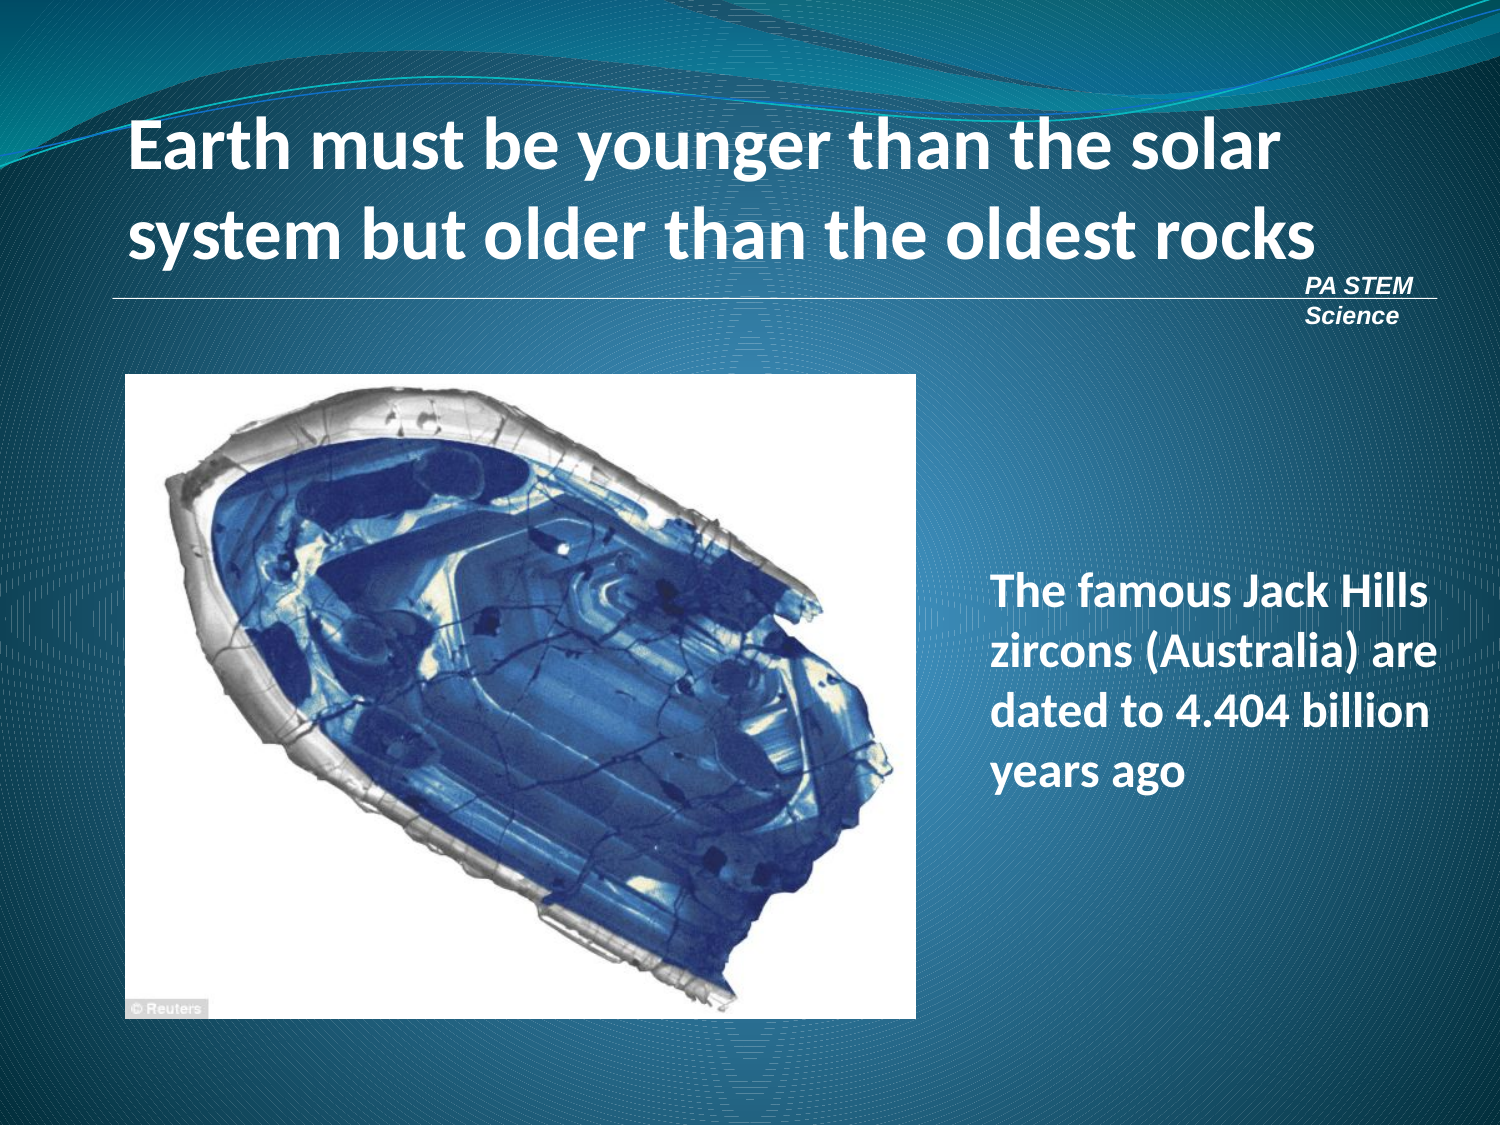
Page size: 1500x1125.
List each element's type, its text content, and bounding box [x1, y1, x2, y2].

text_box Earth must be younger than the solar system but older than the oldest rocks [112, 87, 1463, 283]
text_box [112, 262, 1438, 339]
picture [124, 374, 916, 1019]
text_box The famous Jack Hills zircons (Australia) are dated to 4.404 billion years ago [975, 549, 1475, 805]
